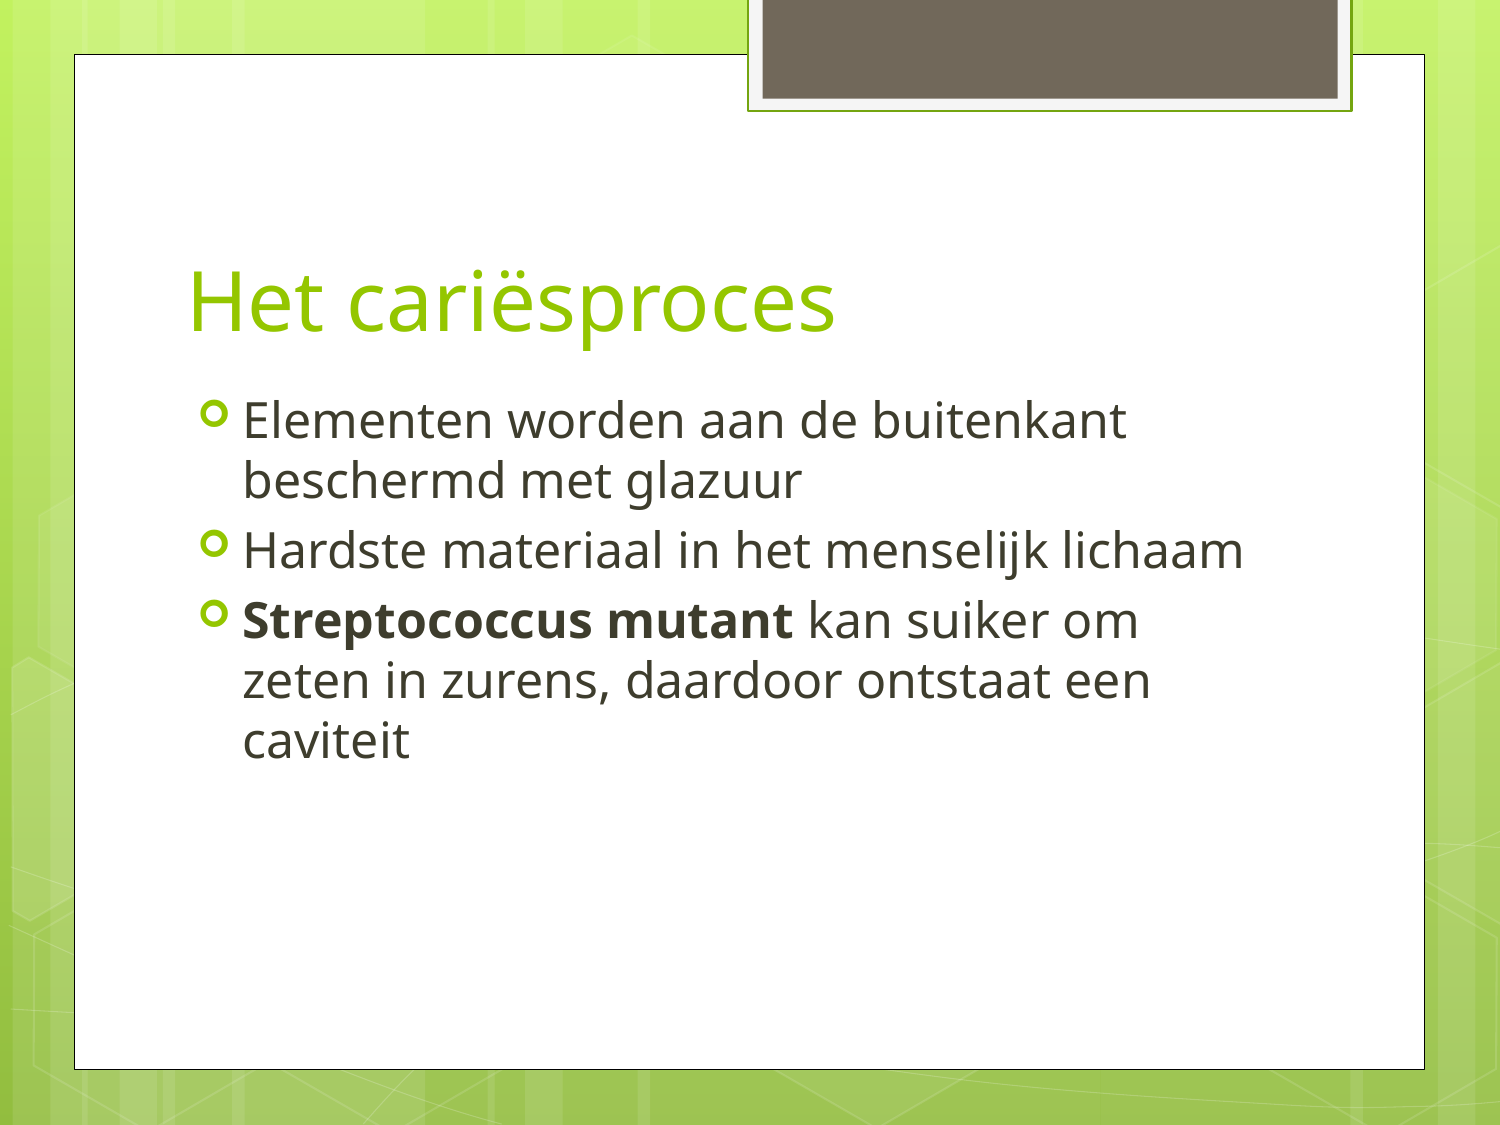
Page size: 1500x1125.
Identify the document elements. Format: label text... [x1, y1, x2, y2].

title Het cariësproces [171, 168, 1324, 357]
list Elementen worden aan de buitenkant beschermd met glazuur Hardste materiaal in het menselijk lichaam Streptococcus mutant kan suiker om zeten in zurens, daardoor ontstaat een caviteit [171, 381, 1283, 957]
